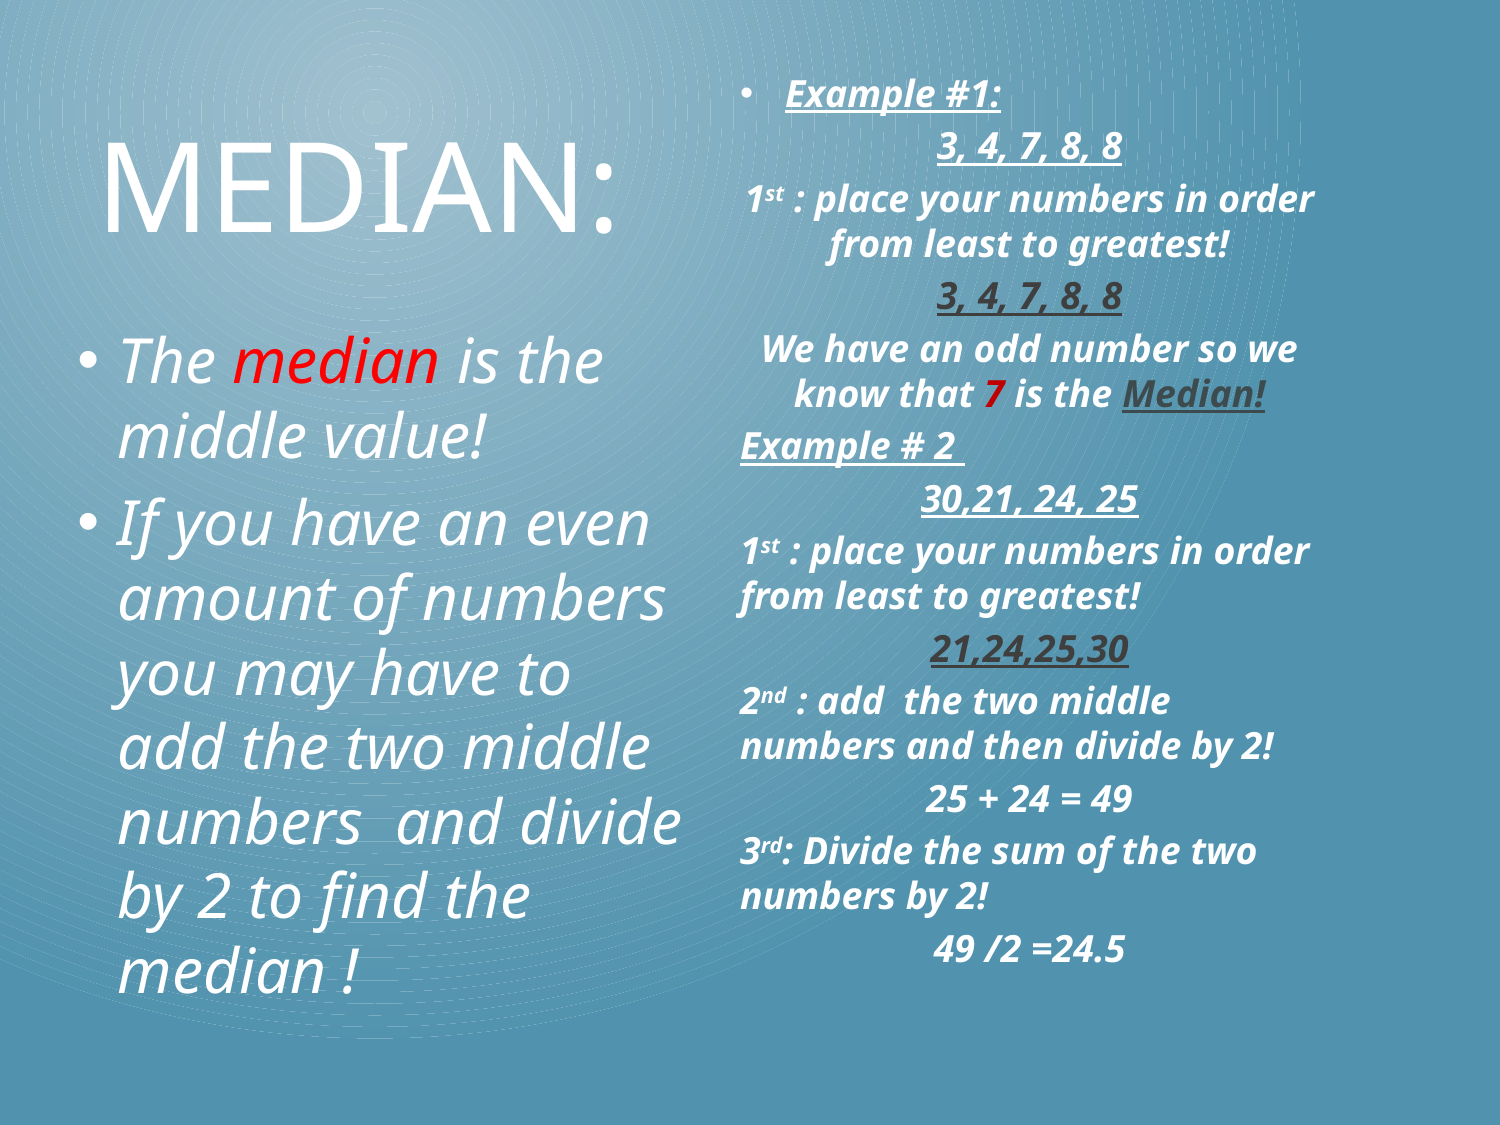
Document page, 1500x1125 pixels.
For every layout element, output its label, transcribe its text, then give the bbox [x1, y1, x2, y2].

list Example #1: 3, 4, 7, 8, 8 1st : place your numbers in order from least to greatest! 3, 4, 7, 8, 8 We have an odd number so we know that 7 is the Median! Example # 2 30,21, 24, 25 1st : place your numbers in order from least to greatest! 21,24,25,30 2nd : add the two middle numbers and then divide by 2! 25 + 24 = 49 3rd: Divide the sum of the two numbers by 2! 49 /2 =24.5 [725, 62, 1335, 1063]
list The median is the middle value! If you have an even amount of numbers you may have to add the two middle numbers and divide by 2 to find the median ! [62, 314, 700, 1075]
title Median: [81, 99, 675, 275]
